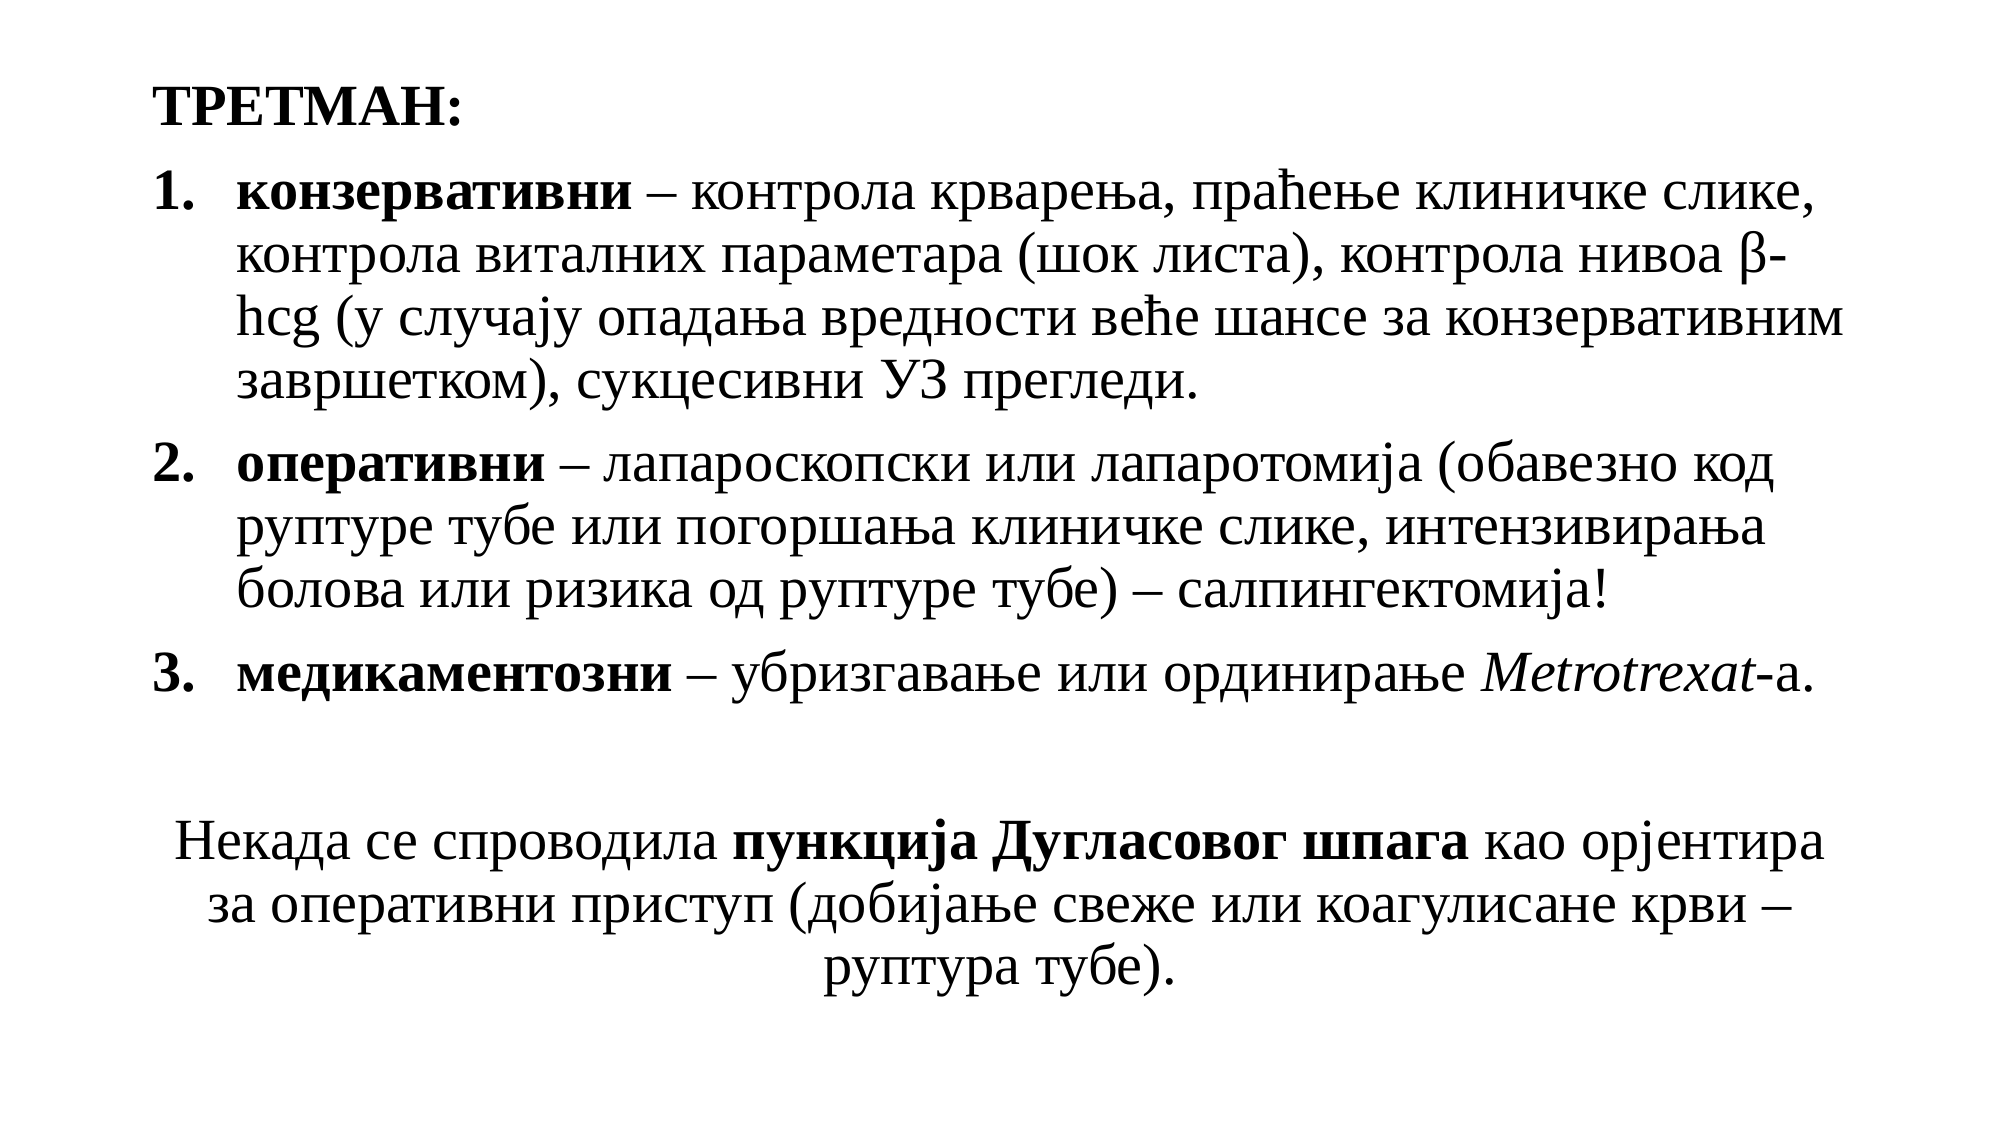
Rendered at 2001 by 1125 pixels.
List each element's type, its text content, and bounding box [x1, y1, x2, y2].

list ТРЕТМАН: конзервативни – контрола крварења, праћење клиничке слике, контрола виталних параметара (шок листа), контрола нивоа β-hcg (у случају опадања вредности веће шансе за конзервативним завршетком), сукцесивни УЗ прегледи. оперативни – лапароскопски или лапаротомија (обавезно код руптуре тубе или погоршања клиничке слике, интензивирања болова или ризика од руптуре тубе) – салпингектомија! медикаментозни – убризгавање или ординирање Metrotrexat-а. Некада се спроводила пункција Дугласовог шпага као орјентира за оперативни приступ (добијање свеже или коагулисане крви – руптура тубе). [137, 67, 1863, 1014]
